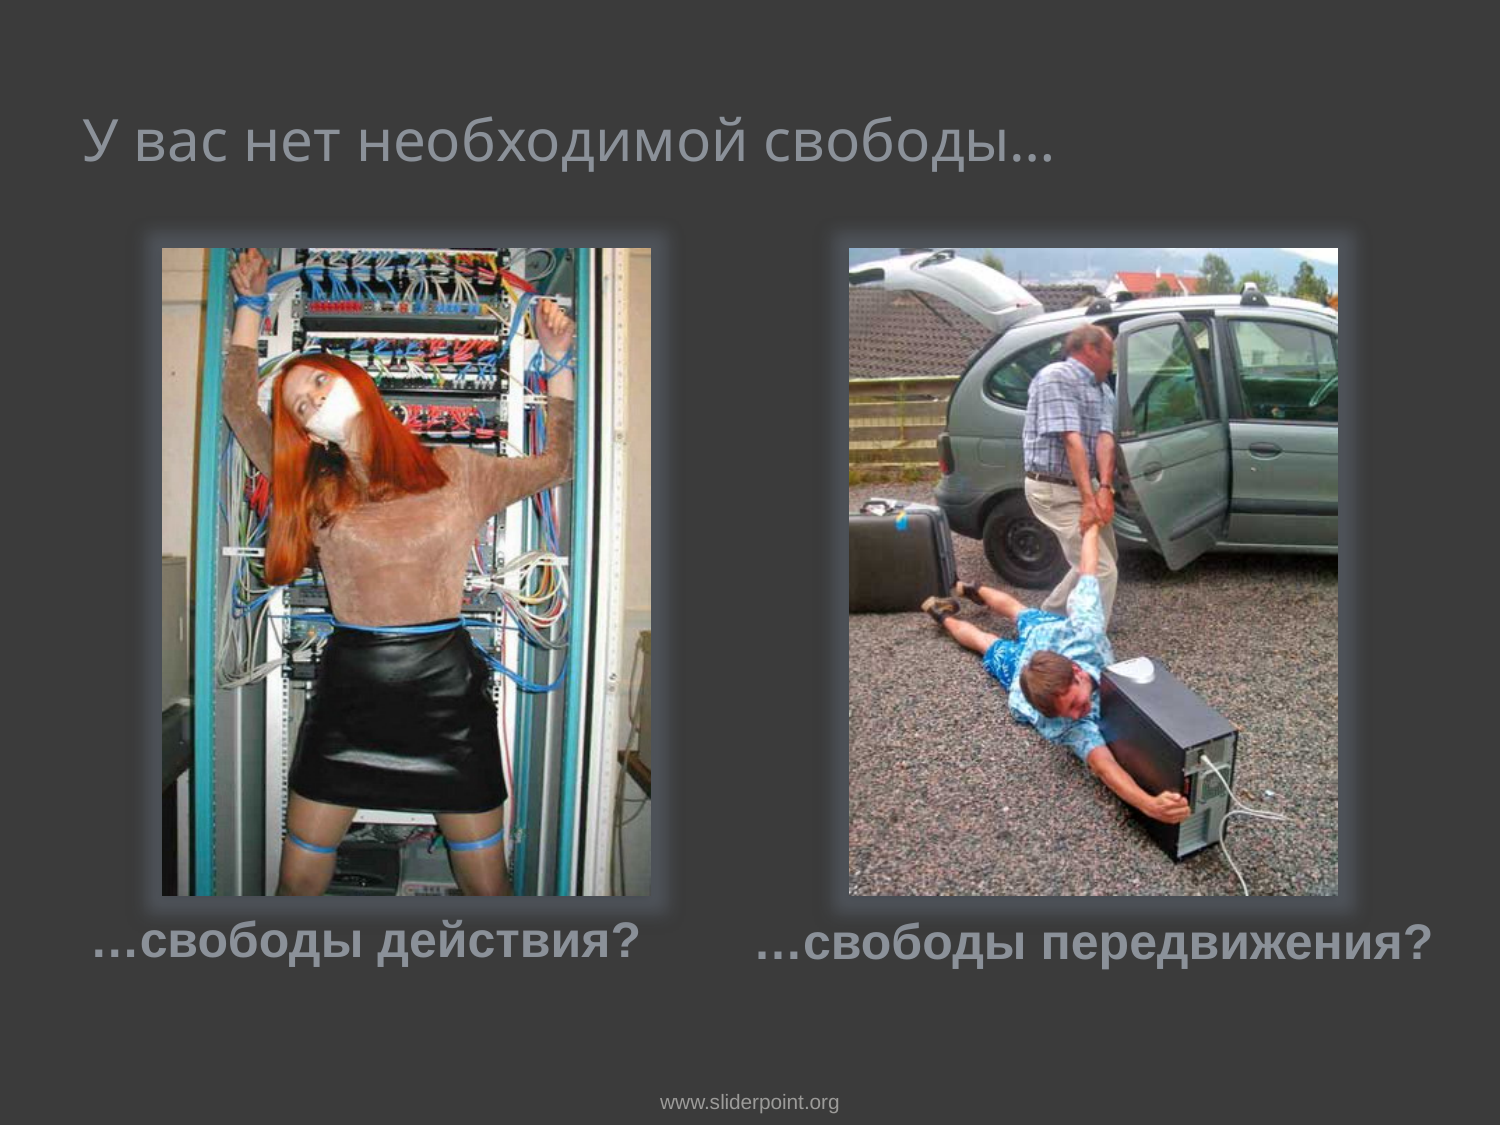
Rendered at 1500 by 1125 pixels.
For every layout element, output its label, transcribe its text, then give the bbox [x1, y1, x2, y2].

list …свободы передвижения? [738, 902, 1500, 1040]
footer www.sliderpoint.org [512, 1053, 988, 1114]
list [849, 248, 1338, 896]
title У вас нет необходимой свободы… [75, 44, 1425, 233]
list …свободы действия? [75, 900, 738, 1038]
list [162, 248, 651, 896]
